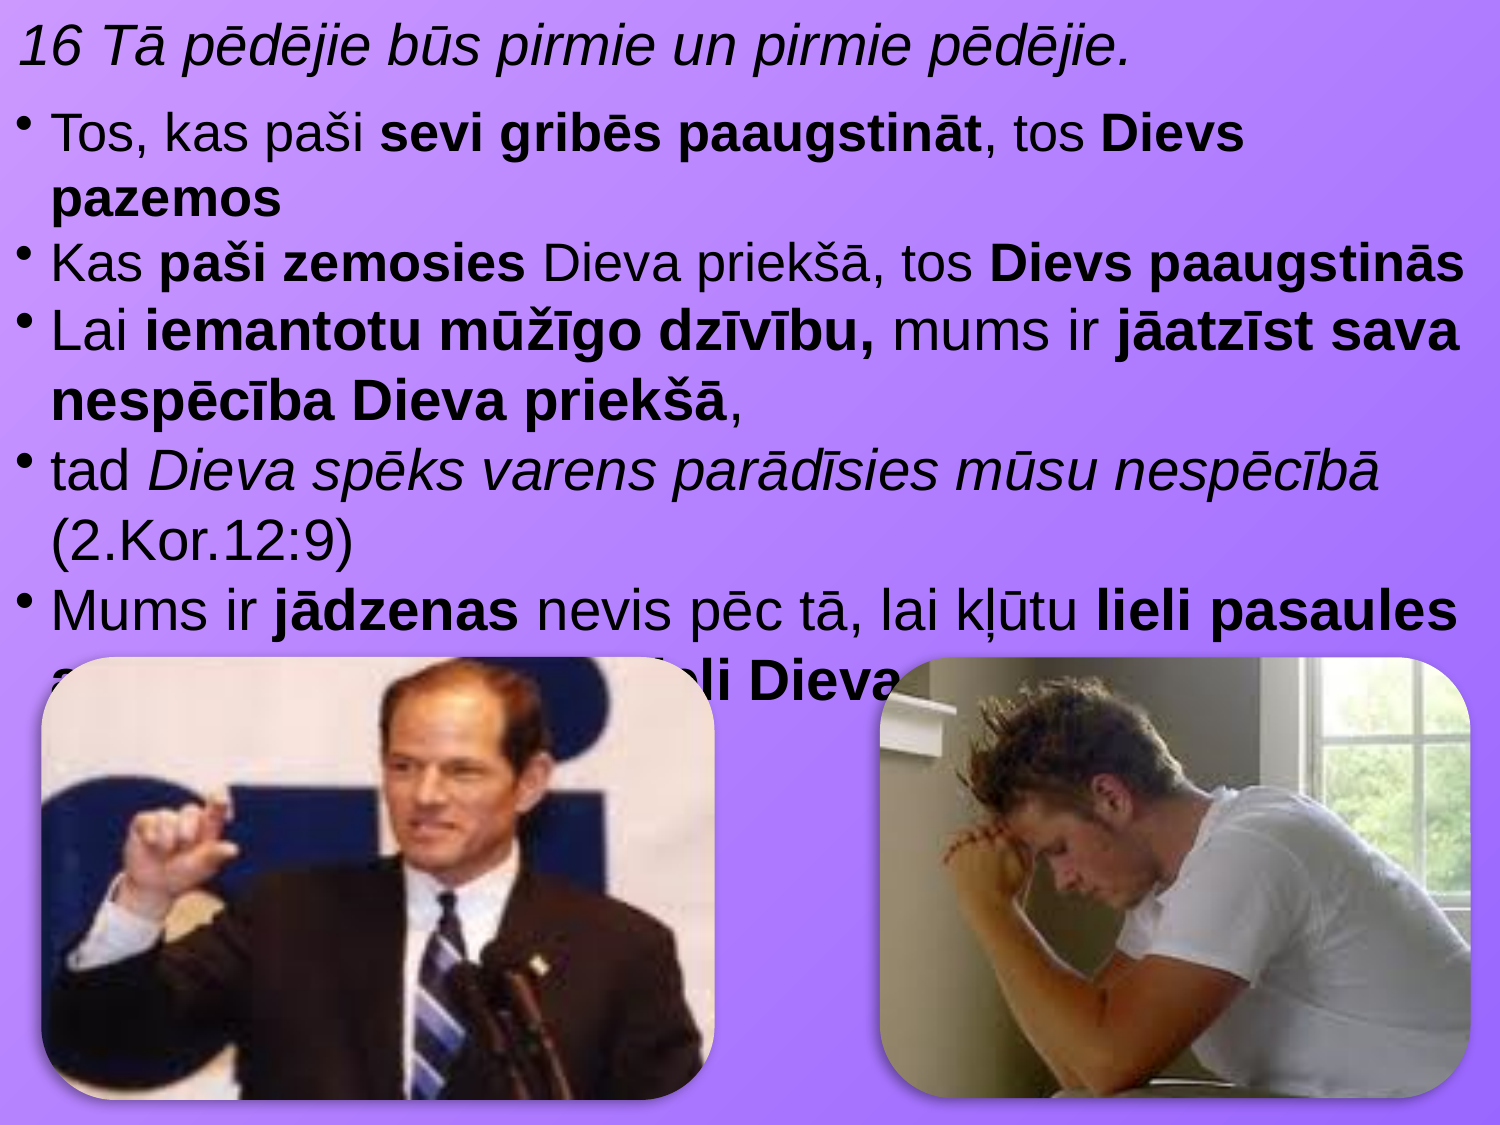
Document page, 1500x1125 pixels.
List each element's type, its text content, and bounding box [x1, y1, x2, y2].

picture [879, 657, 1471, 1099]
list 16 Tā pēdējie būs pirmie un pirmie pēdējie. [0, 0, 1500, 90]
text_box Tos, kas paši sevi gribēs paaugstināt, tos Dievs pazemos Kas paši zemosies Dieva priekšā, tos Dievs paaugstinās Lai iemantotu mūžīgo dzīvību, mums ir jāatzīst sava nespēcība Dieva priekšā, tad Dieva spēks varens parādīsies mūsu nespēcībā (2.Kor.12:9) Mums ir jādzenas nevis pēc tā, lai kļūtu lieli pasaules acīs, bet lai mēs kļūtu lieli Dieva acīs [0, 90, 1500, 785]
picture [41, 656, 715, 1101]
